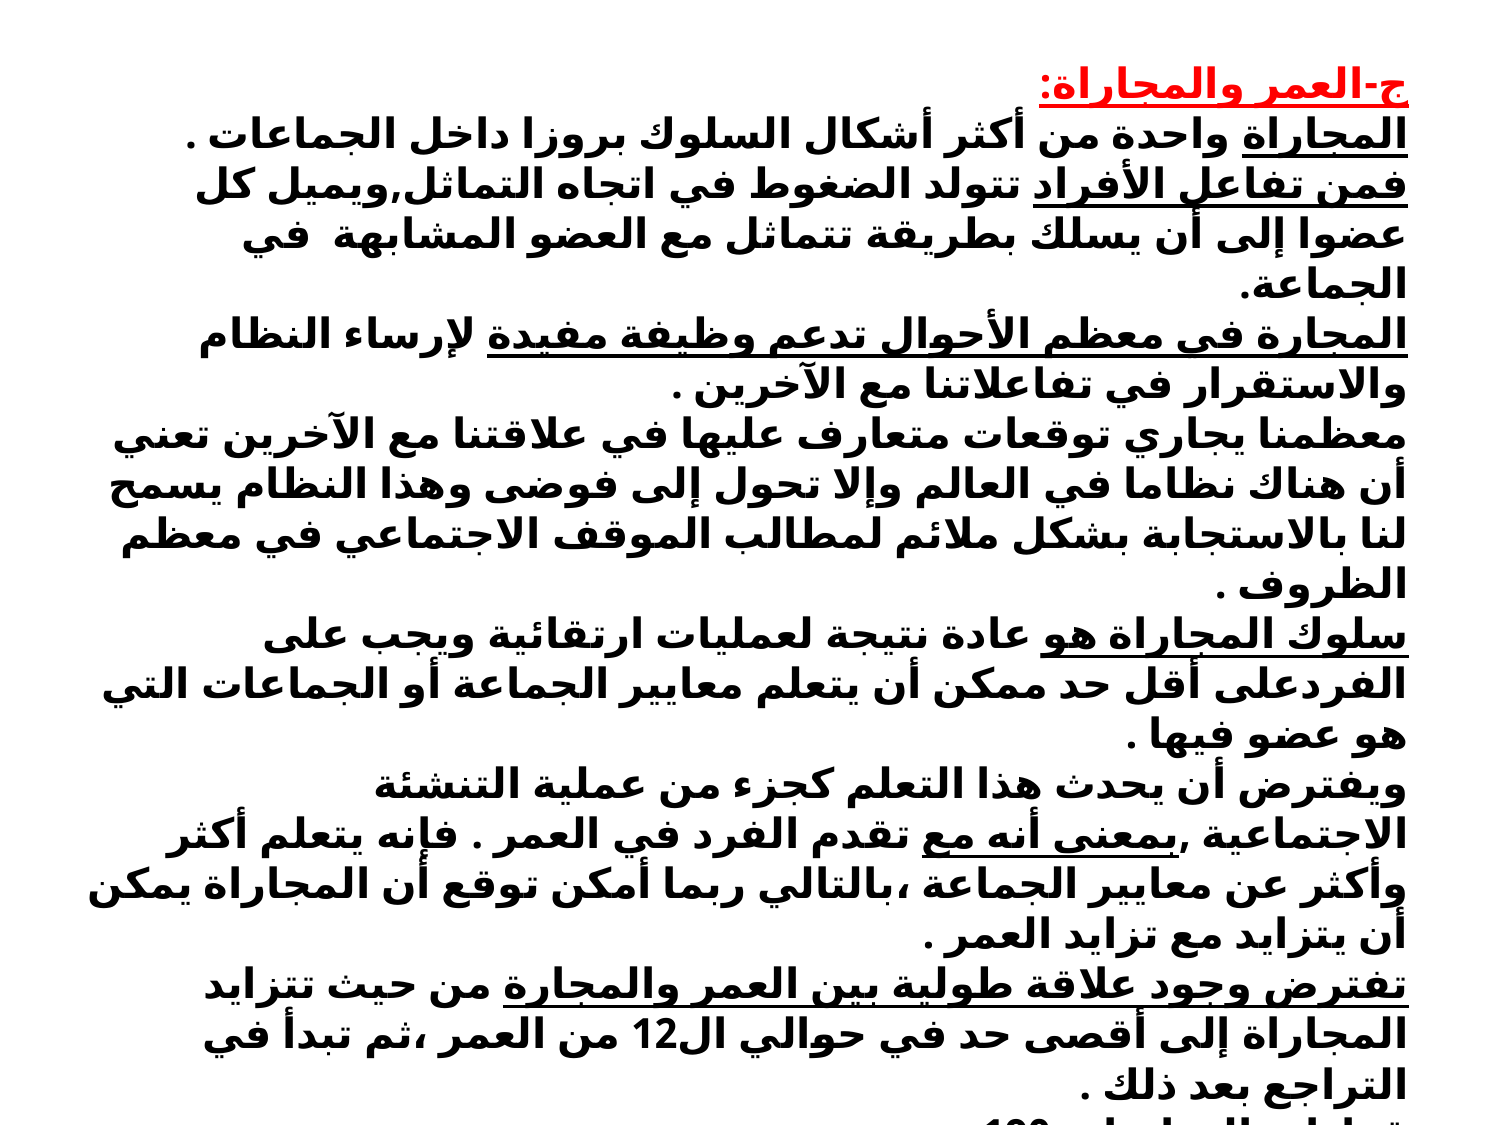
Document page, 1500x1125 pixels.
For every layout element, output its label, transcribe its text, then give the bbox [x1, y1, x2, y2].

text_box ج-العمر والمجاراة: المجاراة واحدة من أكثر أشكال السلوك بروزا داخل الجماعات . فمن تفاعل الأفراد تتولد الضغوط في اتجاه التماثل,ويميل كل عضوا إلى أن يسلك بطريقة تتماثل مع العضو المشابهة في الجماعة. المجارة في معظم الأحوال تدعم وظيفة مفيدة لإرساء النظام والاستقرار في تفاعلاتنا مع الآخرين . معظمنا يجاري توقعات متعارف عليها في علاقتنا مع الآخرين تعني أن هناك نظاما في العالم وإلا تحول إلى فوضى وهذا النظام يسمح لنا بالاستجابة بشكل ملائم لمطالب الموقف الاجتماعي في معظم الظروف . سلوك المجاراة هو عادة نتيجة لعمليات ارتقائية ويجب على الفردعلى أقل حد ممكن أن يتعلم معايير الجماعة أو الجماعات التي هو عضو فيها . ويفترض أن يحدث هذا التعلم كجزء من عملية التنشئة الاجتماعية ,بمعنى أنه مع تقدم الفرد في العمر . فإنه يتعلم أكثر وأكثر عن معايير الجماعة ،بالتالي ربما أمكن توقع أن المجاراة يمكن أن يتزايد مع تزايد العمر . تفترض وجود علاقة طولية بين العمر والمجارة من حيث تتزايد المجاراة إلى أقصى حد في حوالي ال12 من العمر ،ثم تبدأ في التراجع بعد ذلك . قراءات الدراسات 190ص خلاصة : هناك دليل على أن العمر الزمني لعضو الجماعة مرتبط بعدد من جوانب التفاعل الجماعة ومع زيادة العمر يكتسب الفرد عددا متزايدا من أنواع الاتصال مع الآخرين . تتزايد المجاراة إلى أقصى أحد في عمر 12 سنة ثم تتناقص على الأقل في جماعات الأقران . [64, 49, 1424, 1125]
